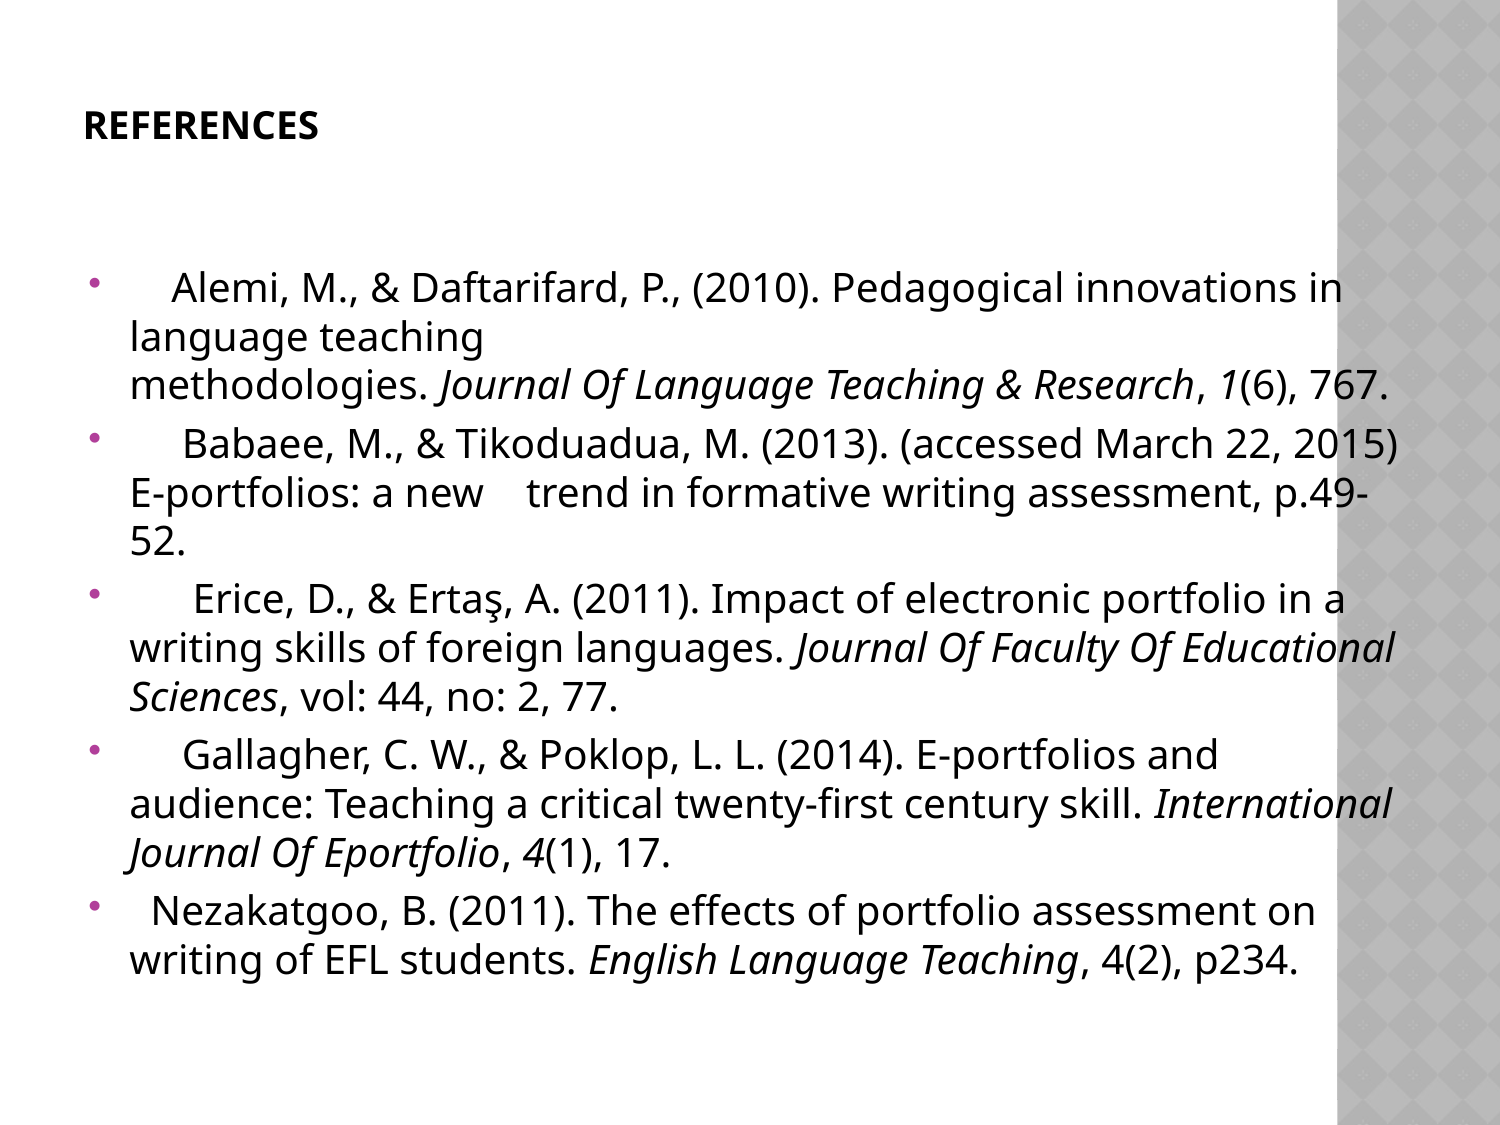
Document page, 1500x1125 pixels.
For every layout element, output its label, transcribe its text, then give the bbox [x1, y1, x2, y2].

list Alemi, M., & Daftarifard, P., (2010). Pedagogical innovations in language teaching methodologies. Journal Of Language Teaching & Research, 1(6), 767. Babaee, M., & Tikoduadua, M. (2013). (accessed March 22, 2015) E-portfolios: a new trend in formative writing assessment, p.49-52. Erice, D., & Ertaş, A. (2011). Impact of electronic portfolio in a writing skills of foreign languages. Journal Of Faculty Of Educational Sciences, vol: 44, no: 2, 77. Gallagher, C. W., & Poklop, L. L. (2014). E-portfolios and audience: Teaching a critical twenty-first century skill. International Journal Of Eportfolio, 4(1), 17. Nezakatgoo, B. (2011). The effects of portfolio assessment on writing of EFL students. English Language Teaching, 4(2), p234. [75, 196, 1425, 1035]
title REFERENCES [75, 52, 1263, 196]
